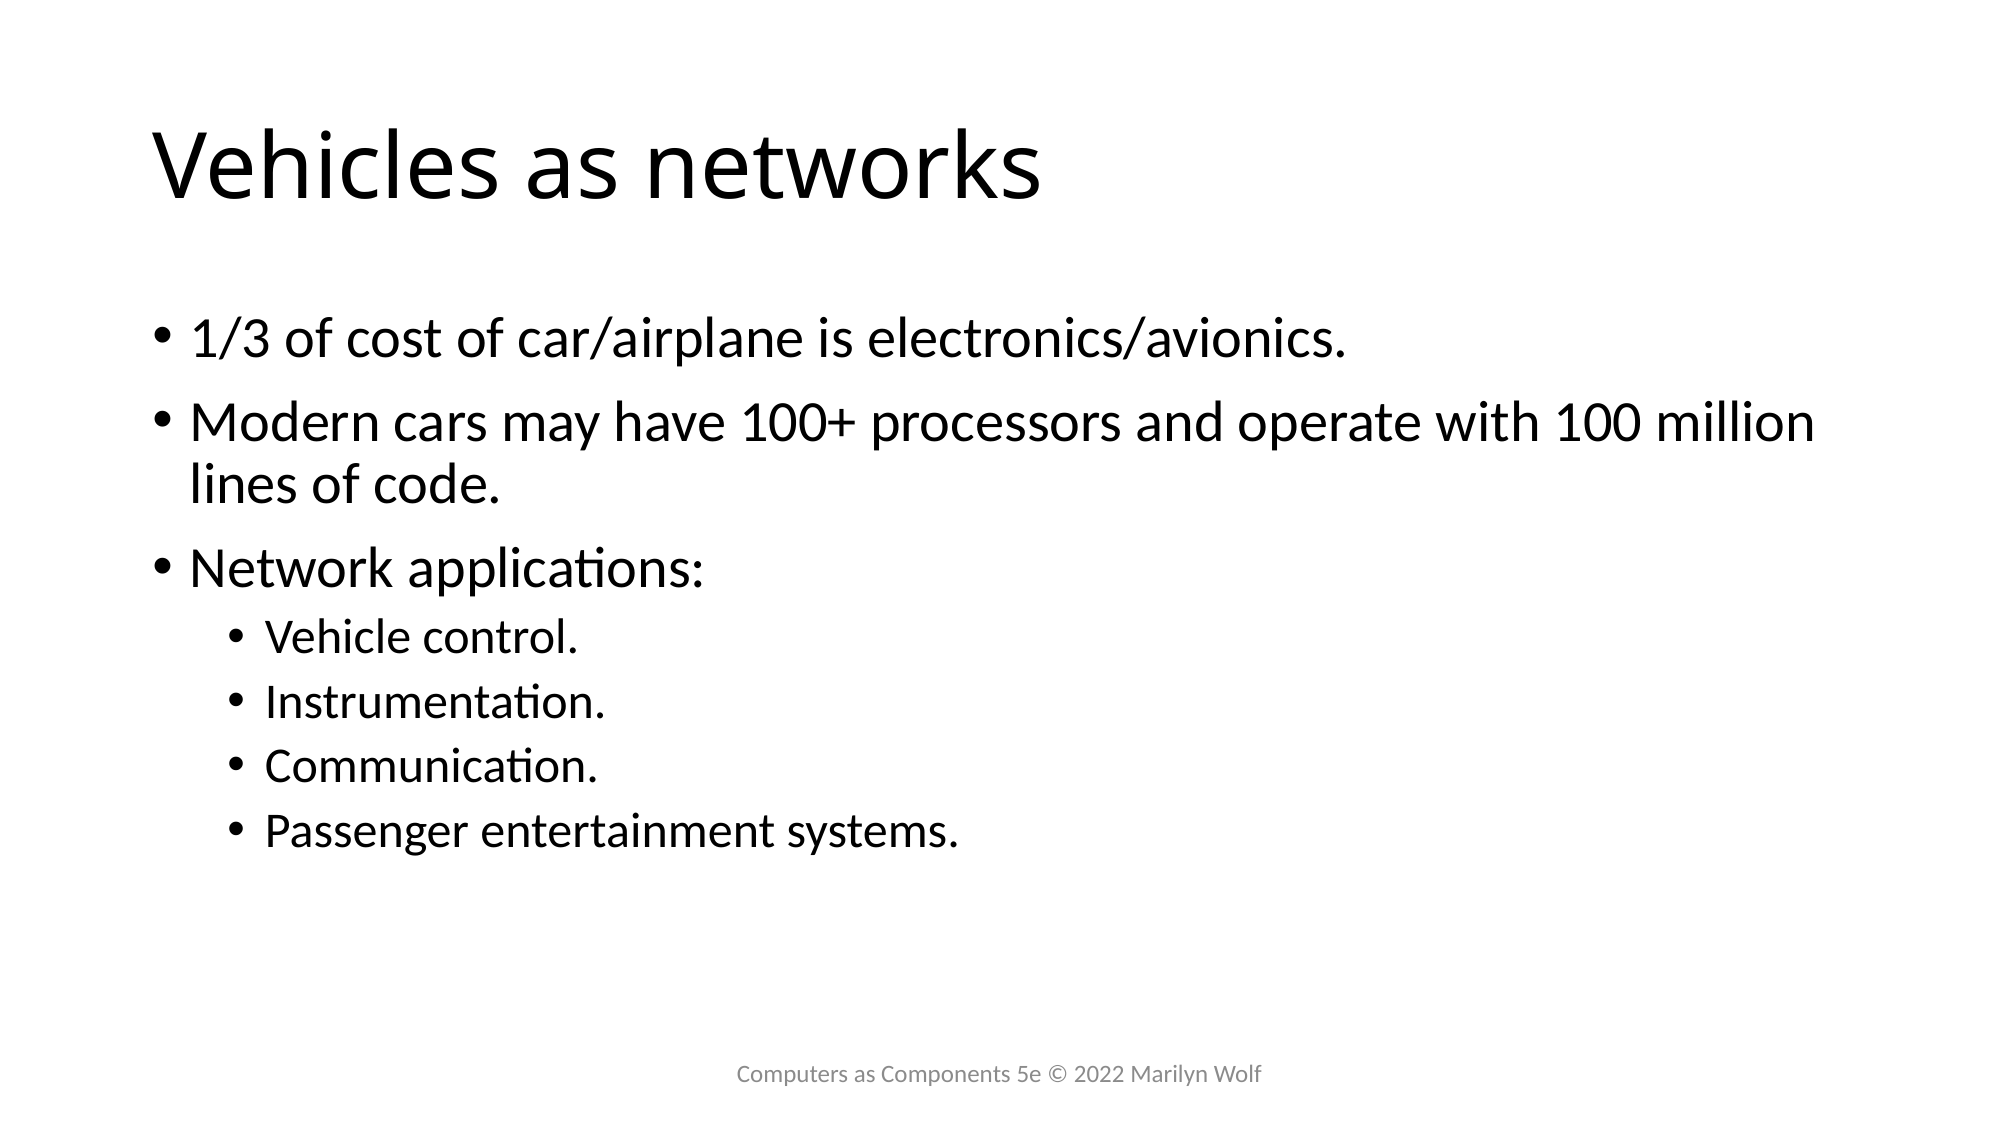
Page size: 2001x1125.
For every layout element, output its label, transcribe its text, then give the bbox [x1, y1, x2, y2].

title Vehicles as networks [137, 59, 1863, 278]
footer Computers as Components 5e © 2022 Marilyn Wolf [662, 1042, 1338, 1103]
list 1/3 of cost of car/airplane is electronics/avionics. Modern cars may have 100+ processors and operate with 100 million lines of code. Network applications: Vehicle control. Instrumentation. Communication. Passenger entertainment systems. [137, 299, 1863, 1014]
